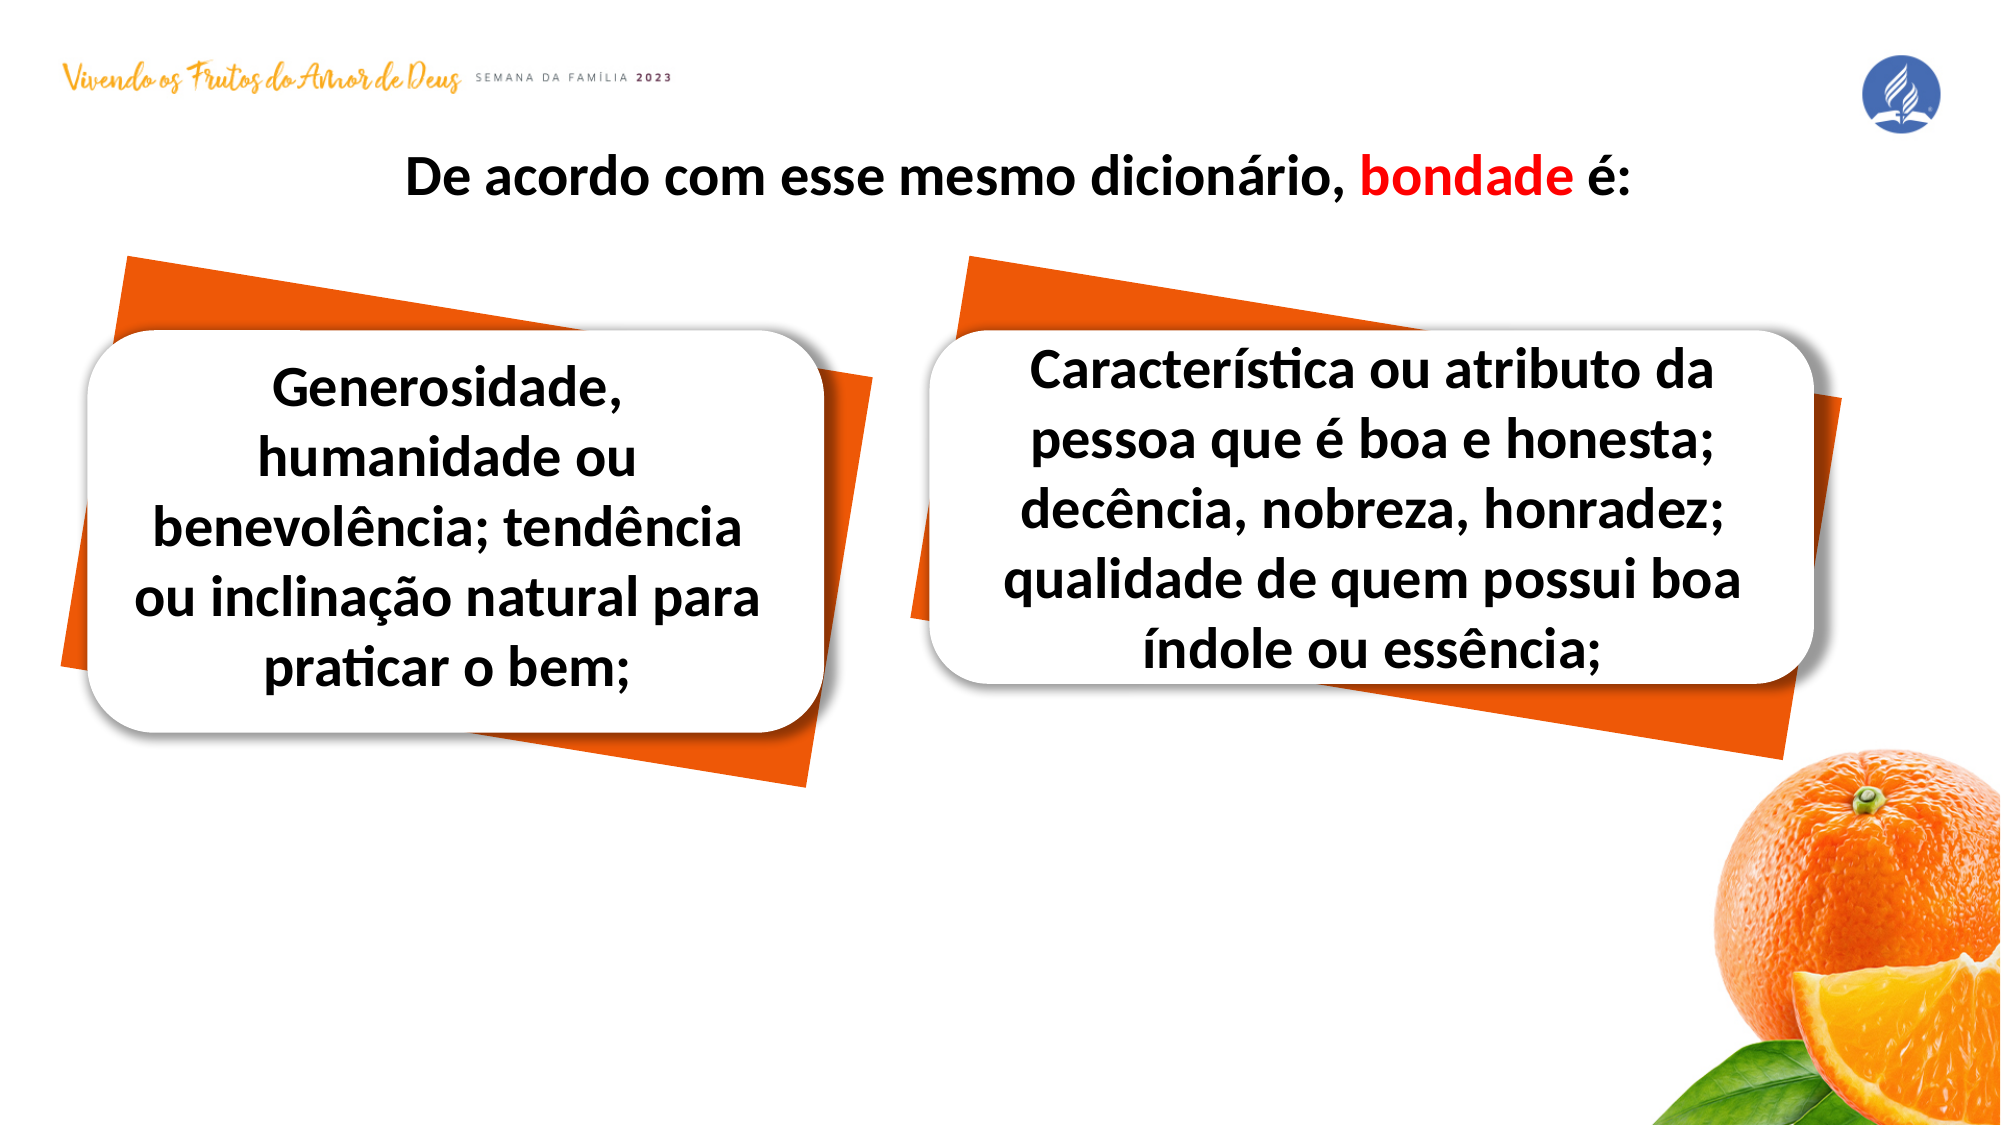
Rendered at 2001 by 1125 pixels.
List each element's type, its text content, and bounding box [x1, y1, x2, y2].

picture [0, 0, 2001, 1125]
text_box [929, 322, 1819, 692]
text_box De acordo com esse mesmo dicionário, bondade é: [356, 129, 1689, 215]
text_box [87, 313, 845, 733]
